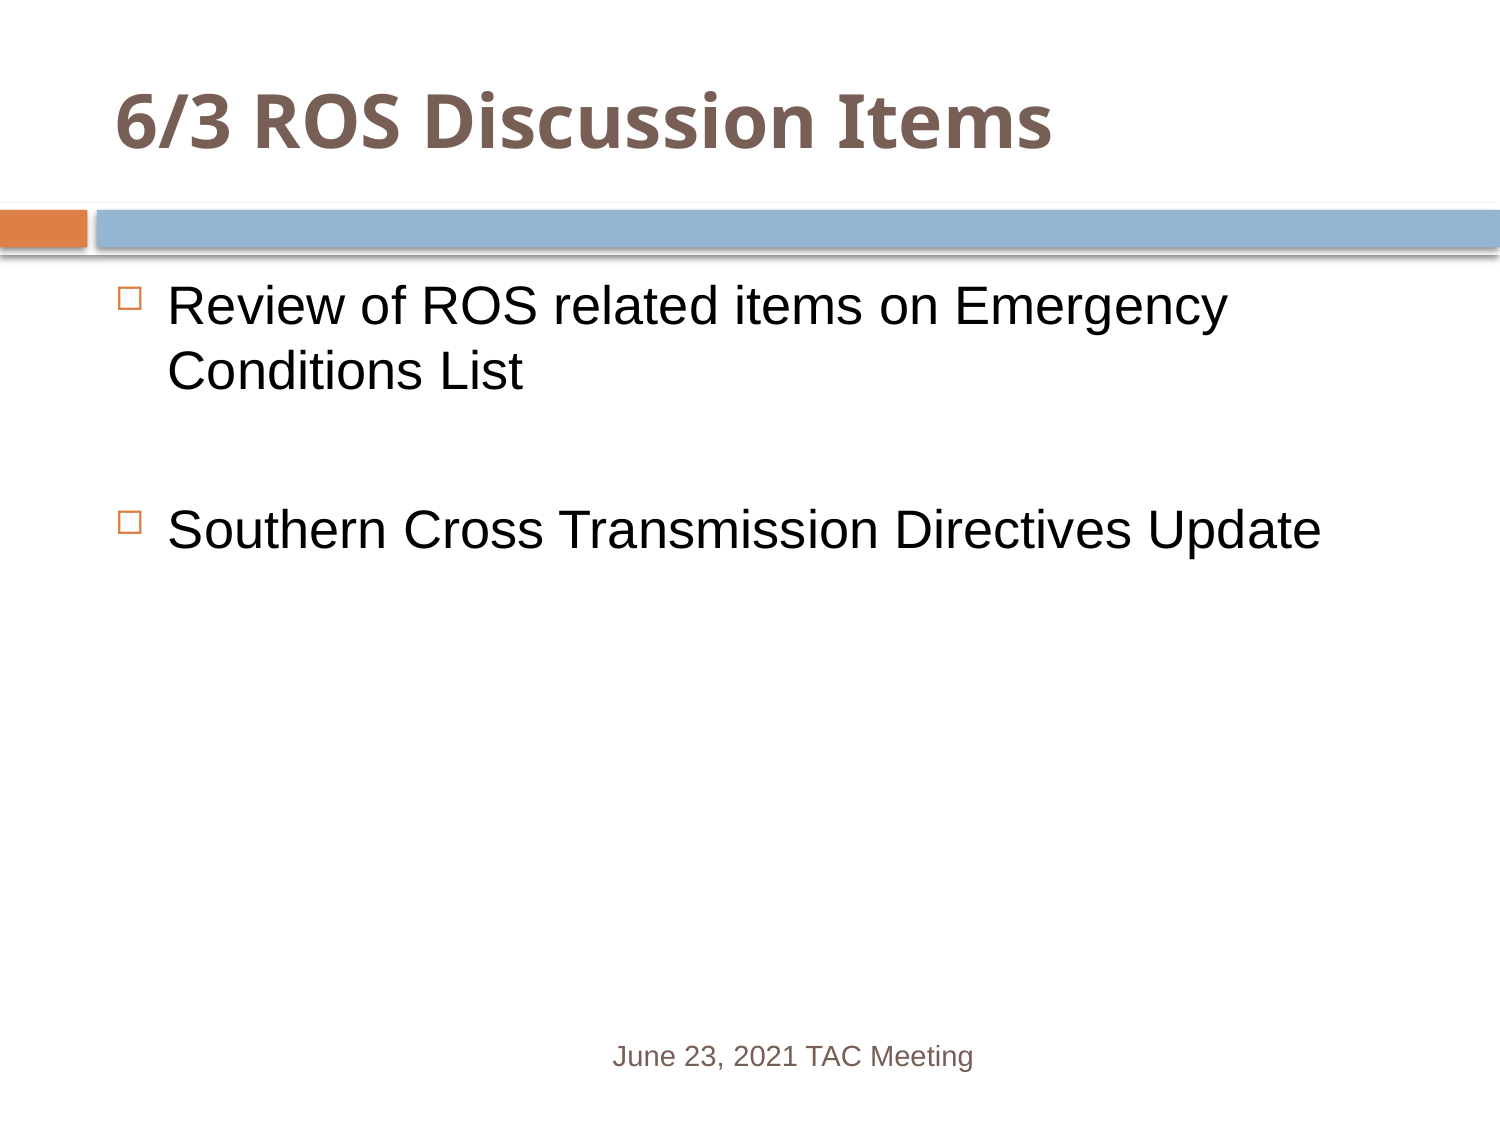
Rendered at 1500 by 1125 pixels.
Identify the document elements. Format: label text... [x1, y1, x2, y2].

title 6/3 ROS Discussion Items [100, 37, 1439, 201]
footer June 23, 2021 TAC Meeting [99, 1025, 990, 1085]
list Review of ROS related items on Emergency Conditions List Southern Cross Transmission Directives Update [100, 262, 1439, 1001]
